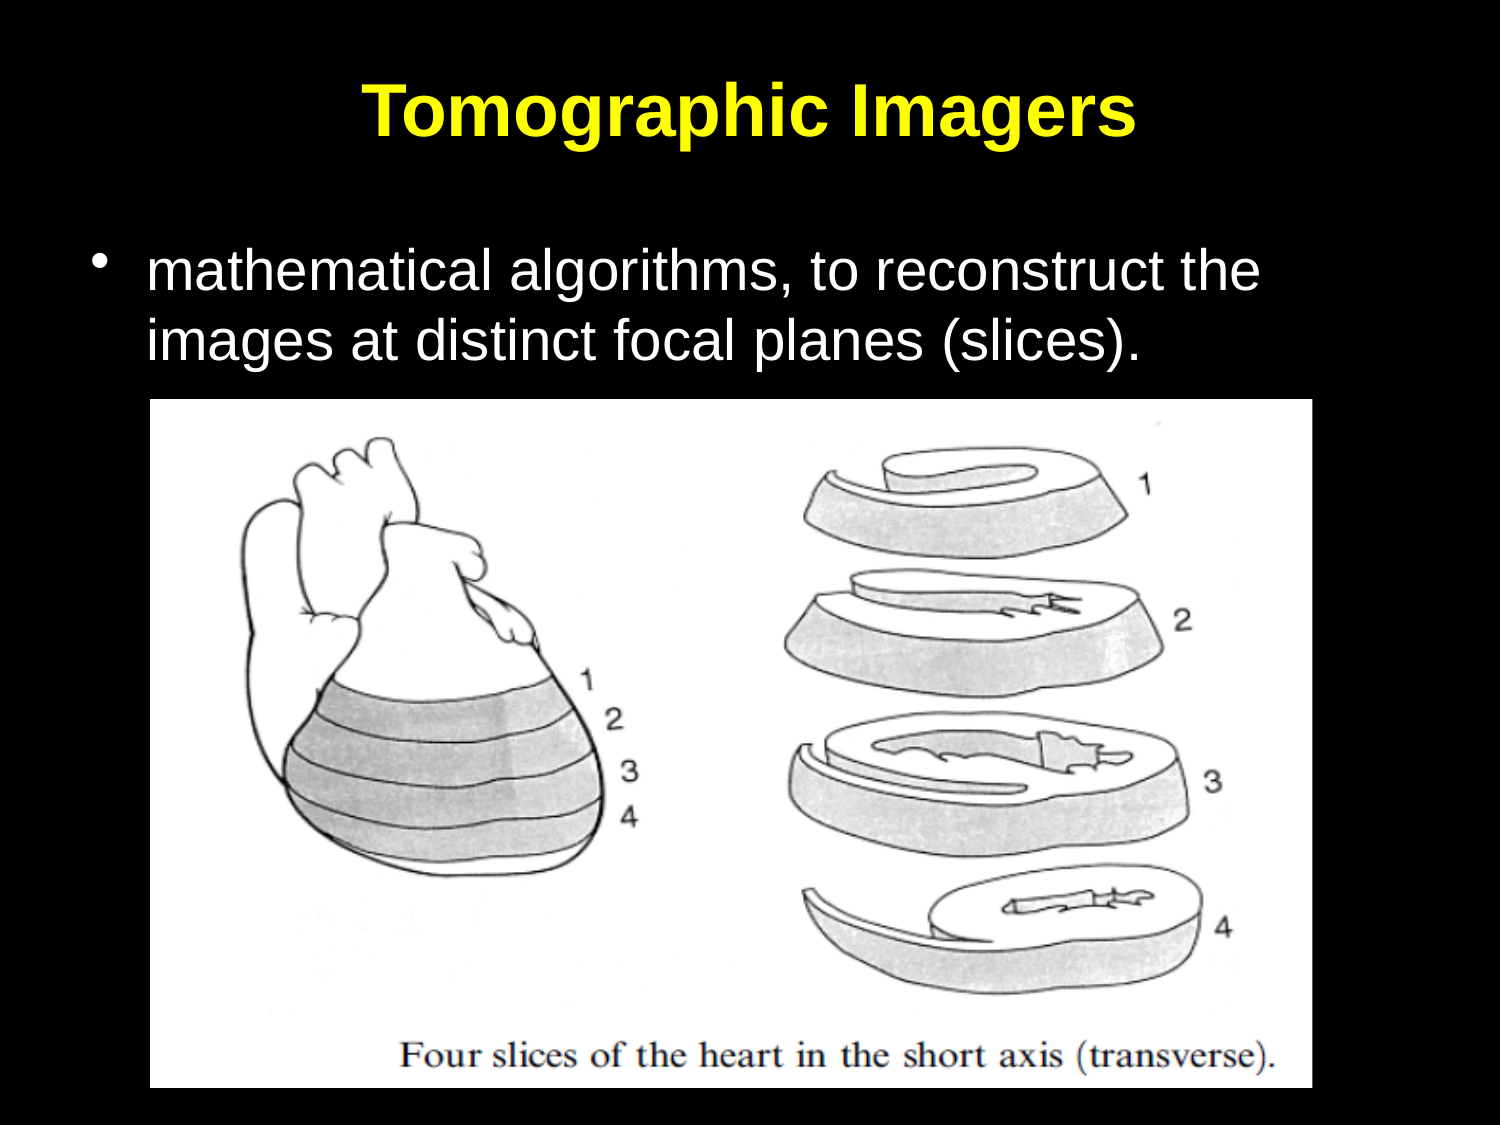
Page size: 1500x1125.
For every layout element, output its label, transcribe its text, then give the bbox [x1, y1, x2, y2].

list mathematical algorithms, to reconstruct the images at distinct focal planes (slices). [74, 224, 1426, 968]
title Tomographic Imagers [74, 12, 1426, 201]
picture [149, 399, 1313, 1088]
